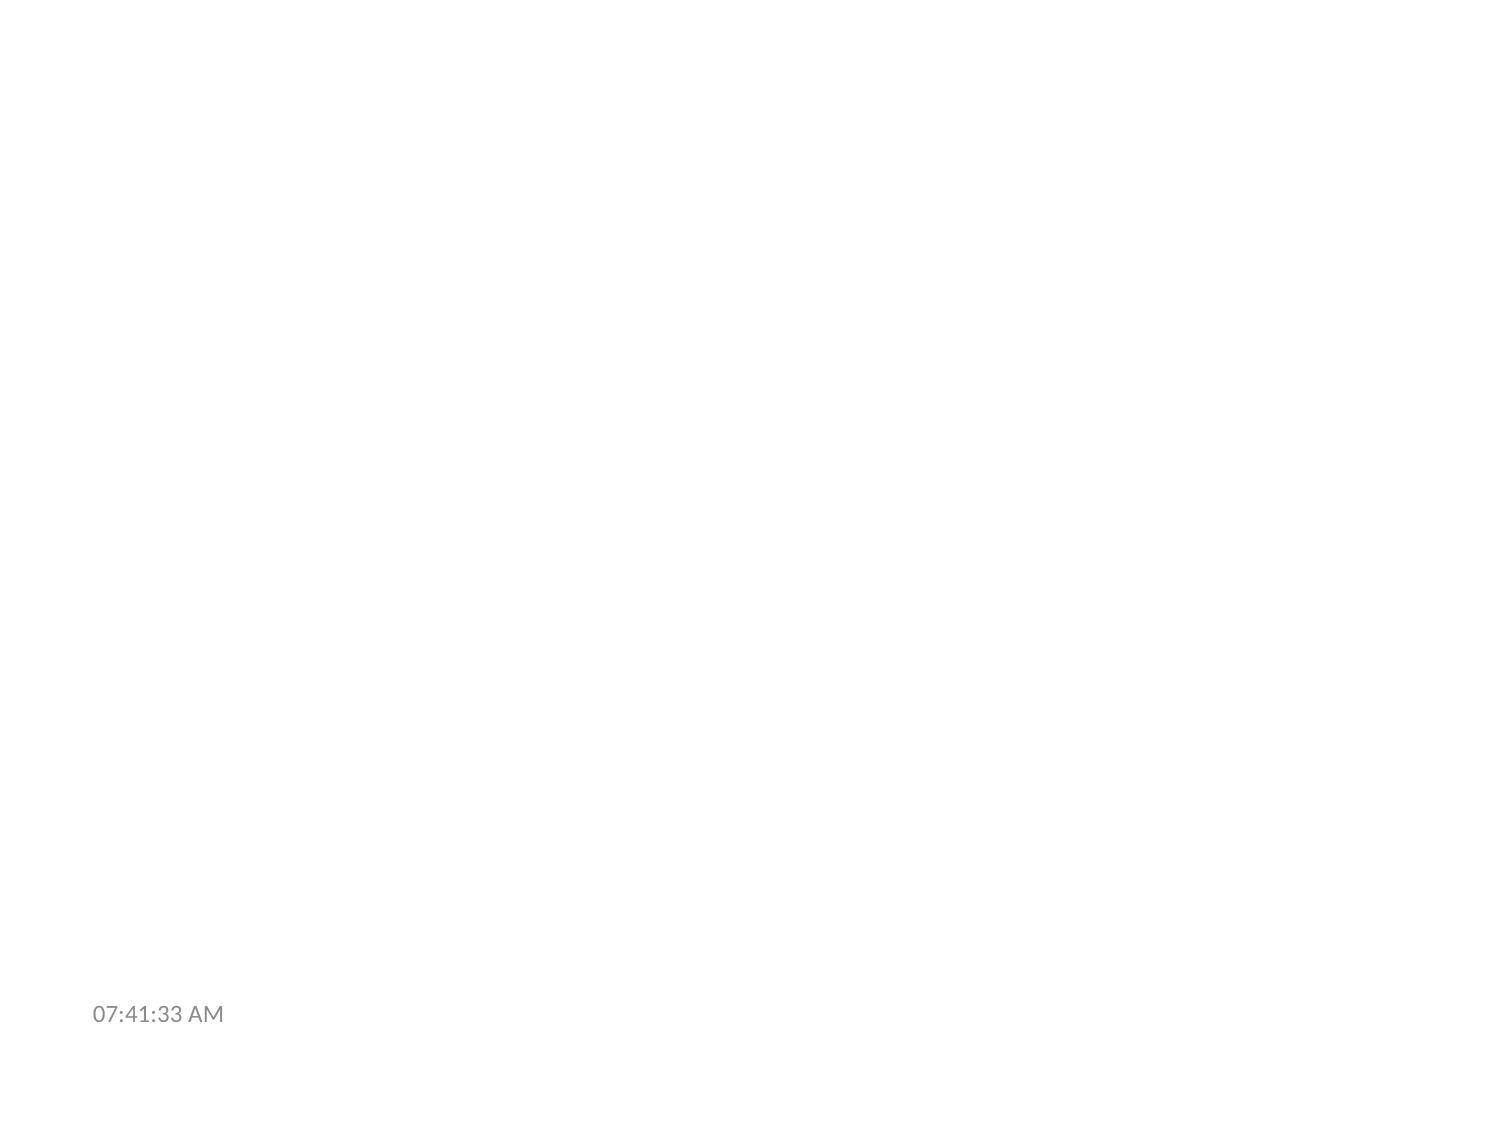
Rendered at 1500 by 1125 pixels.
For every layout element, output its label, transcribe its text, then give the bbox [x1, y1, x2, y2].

text_box 3:35:09 PM [77, 982, 428, 1043]
